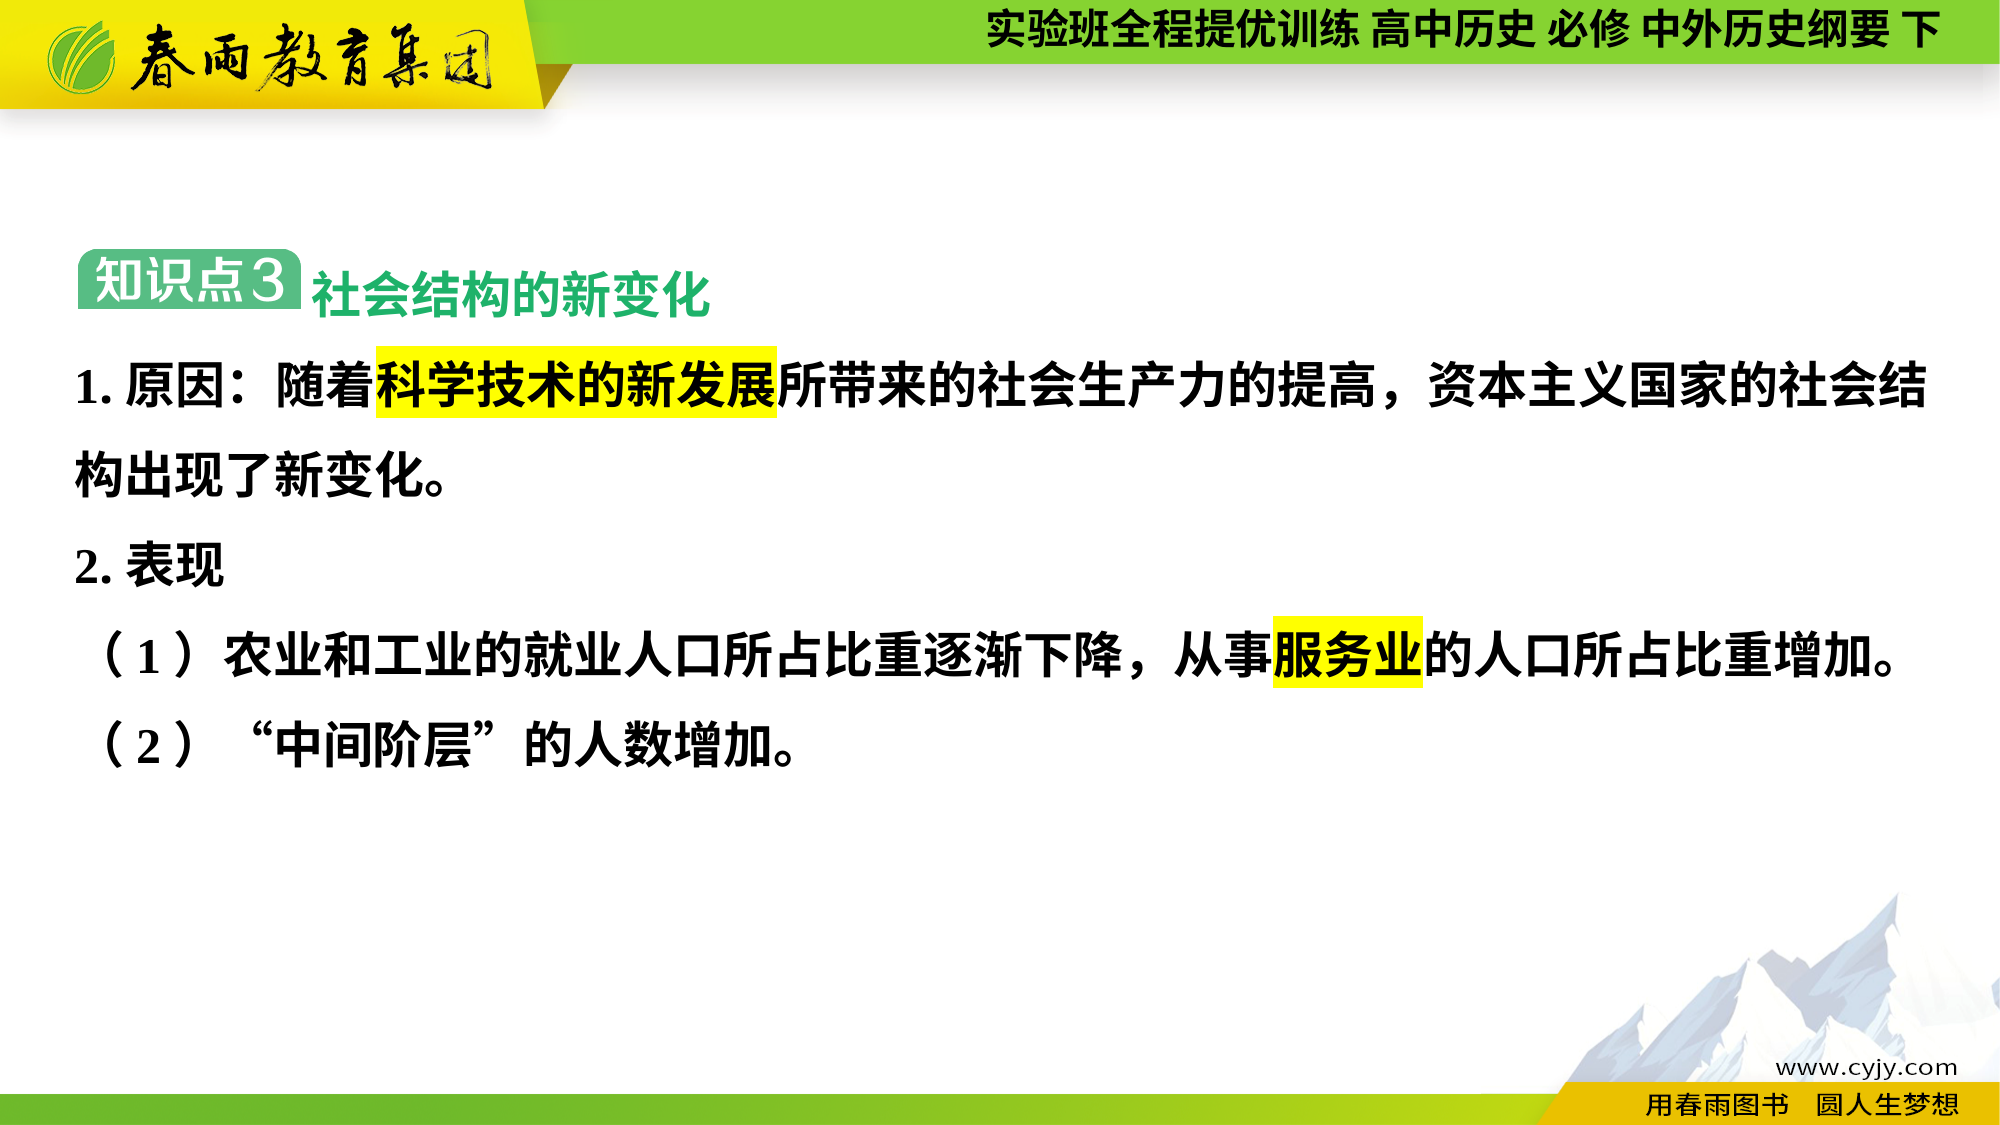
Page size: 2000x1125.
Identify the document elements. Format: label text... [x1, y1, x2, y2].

picture [0, 0, 2000, 1125]
list 社会结构的新变化 1.原因：随着科学技术的新发展所带来的社会生产力的提高，资本主义国家的社会结构出现了新变化。 2.表现 （1）农业和工业的就业人口所占比重逐渐下降，从事服务业的人口所占比重增加。 （2）“中间阶层”的人数增加。 [59, 226, 1944, 776]
